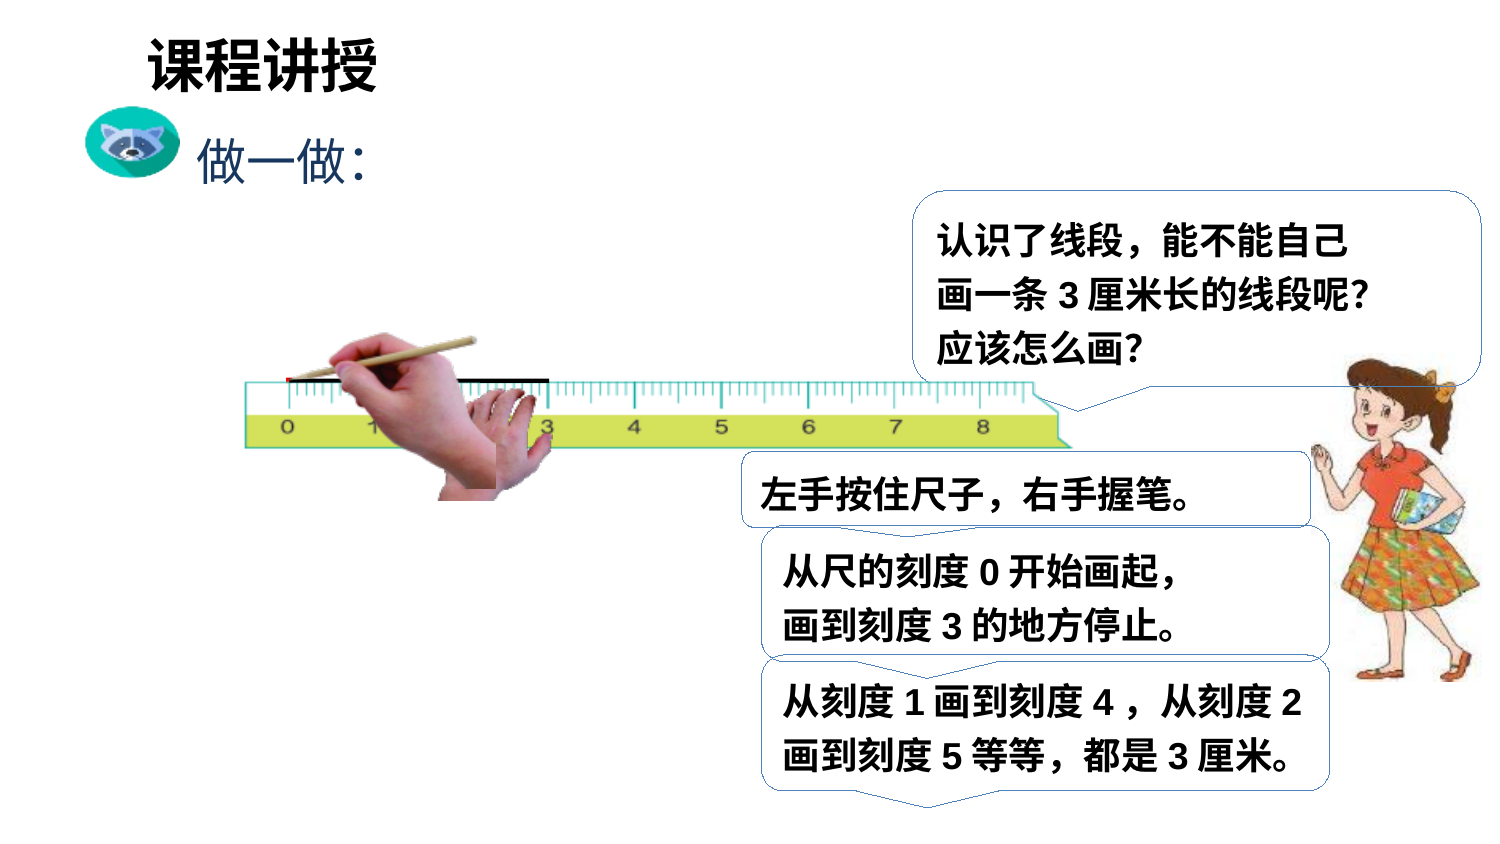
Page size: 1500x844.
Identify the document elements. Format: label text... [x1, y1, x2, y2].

text_box 从刻度1画到刻度4，从刻度2画到刻度5等等，都是3厘米。 [761, 654, 1330, 808]
text_box 认识了线段，能不能自己 画一条3厘米长的线段呢？ 应该怎么画？ [912, 190, 1482, 409]
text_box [84, 99, 420, 200]
picture [241, 319, 1081, 501]
picture [1311, 353, 1482, 682]
text_box 左手按住尺子，右手握笔。 [741, 451, 1306, 528]
text_box 从尺的刻度0开始画起， 画到刻度3的地方停止。 [761, 525, 1306, 658]
text_box 课程讲授 [131, 21, 419, 97]
